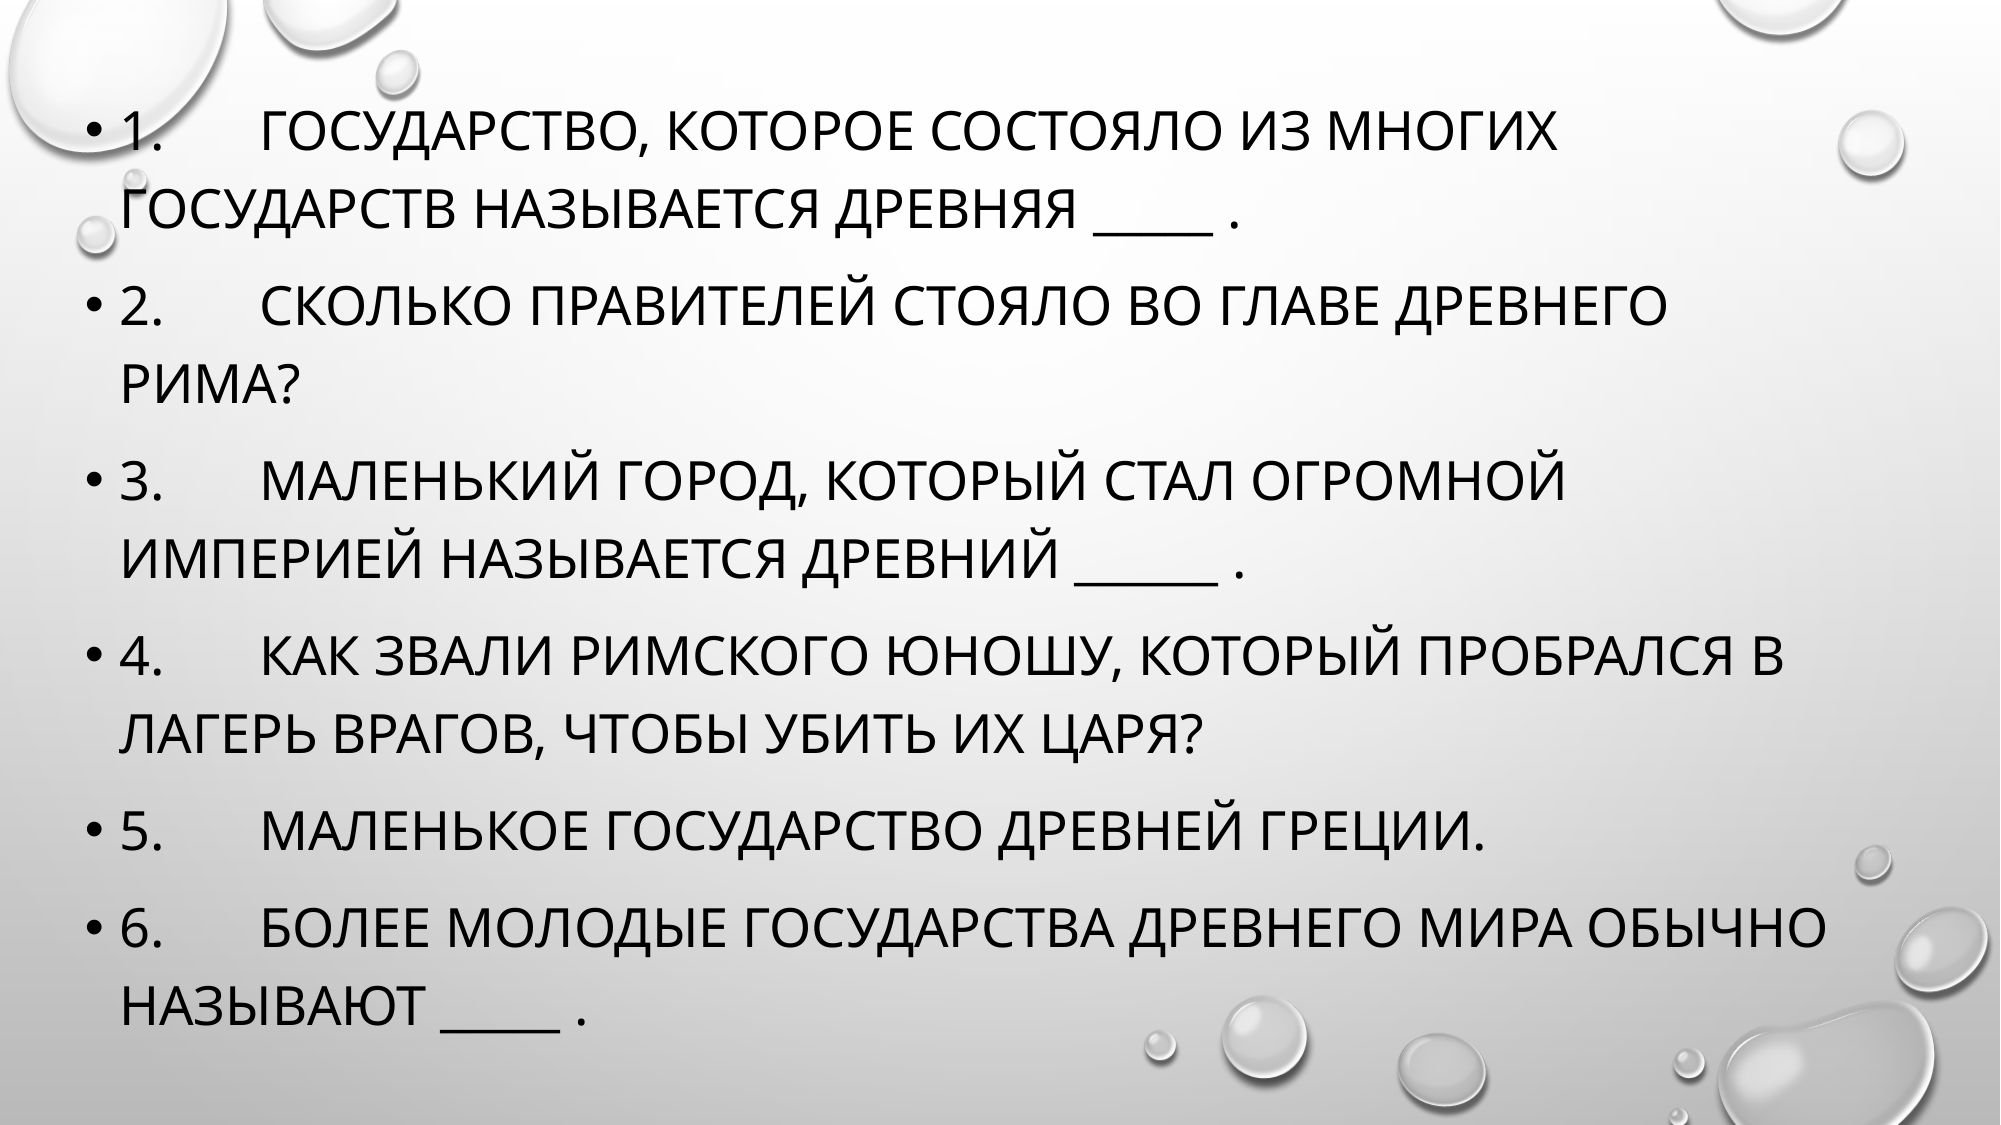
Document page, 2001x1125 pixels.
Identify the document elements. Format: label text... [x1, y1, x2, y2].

picture [0, 0, 2000, 1125]
list 1. Государство, которое состояло из многих государств называется Древняя _____ . 2. Сколько правителей стояло во главе Древнего Рима? 3. Маленький город, который стал огромной империей называется Древний ______ . 4. Как звали римского юношу, который пробрался в лагерь врагов, чтобы убить их царя? 5. Маленькое государство Древней Греции. 6. Более молодые государства Древнего мира обычно называют _____ . [69, 76, 1850, 1055]
